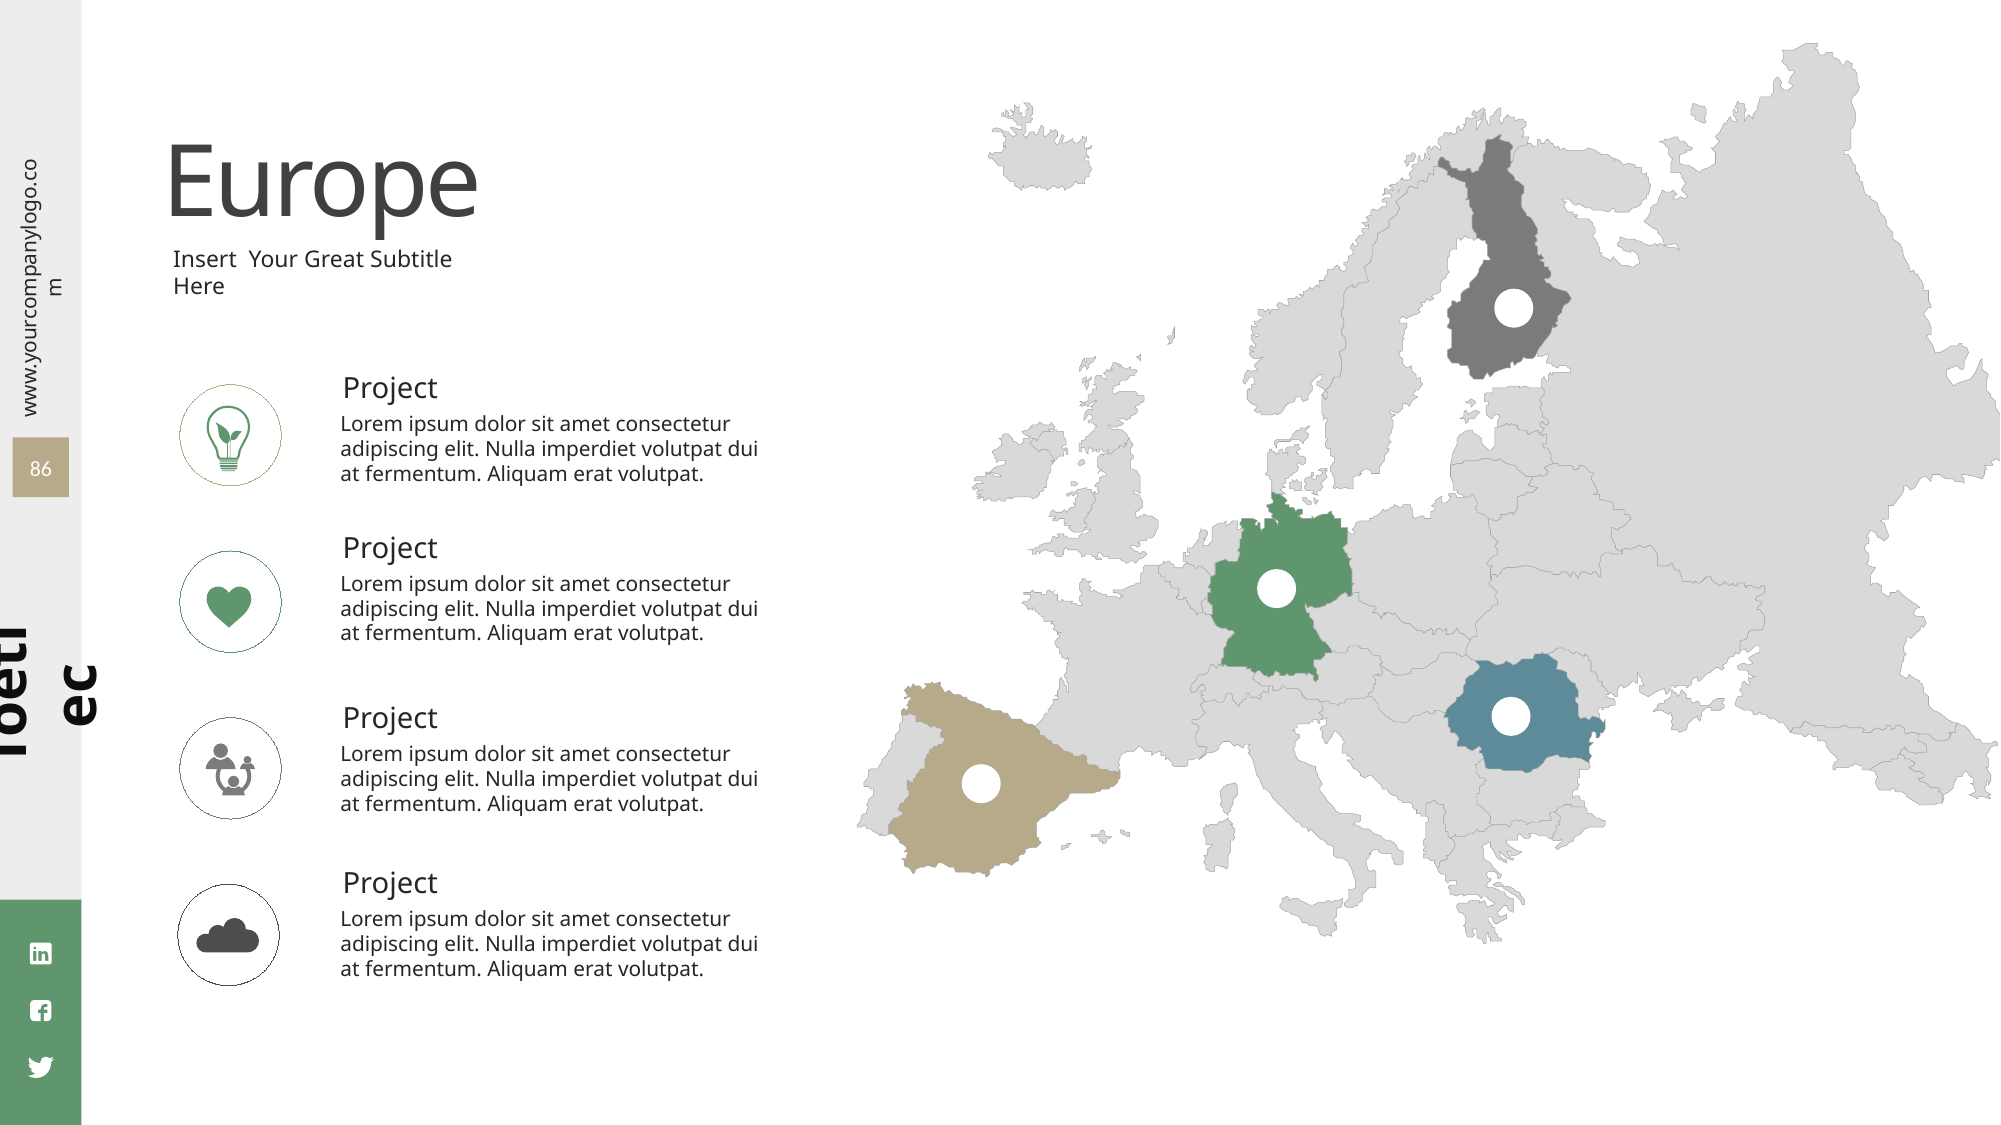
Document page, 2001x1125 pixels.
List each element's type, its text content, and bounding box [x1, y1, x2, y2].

text_box Lorem ipsum dolor sit amet consectetur adipiscing elit. Nulla imperdiet volutpat dui at fermentum. Aliquam erat volutpat. [325, 402, 792, 493]
text_box Lorem ipsum dolor sit amet consectetur adipiscing elit. Nulla imperdiet volutpat dui at fermentum. Aliquam erat volutpat. [325, 562, 792, 653]
slide_number 86 [12, 437, 69, 498]
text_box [179, 384, 282, 486]
text_box Project [327, 355, 550, 402]
text_box Project [327, 685, 550, 733]
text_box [179, 717, 282, 820]
text_box Project [327, 514, 550, 562]
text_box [179, 550, 282, 653]
text_box Lorem ipsum dolor sit amet consectetur adipiscing elit. Nulla imperdiet volutpat dui at fermentum. Aliquam erat volutpat. [325, 898, 792, 989]
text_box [177, 884, 280, 986]
text_box Europe [147, 116, 677, 236]
text_box Project [327, 850, 550, 898]
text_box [857, 43, 2000, 944]
text_box Insert Your Great Subtitle Here [158, 237, 512, 307]
text_box Lorem ipsum dolor sit amet consectetur adipiscing elit. Nulla imperdiet volutpat dui at fermentum. Aliquam erat volutpat. [325, 733, 792, 823]
